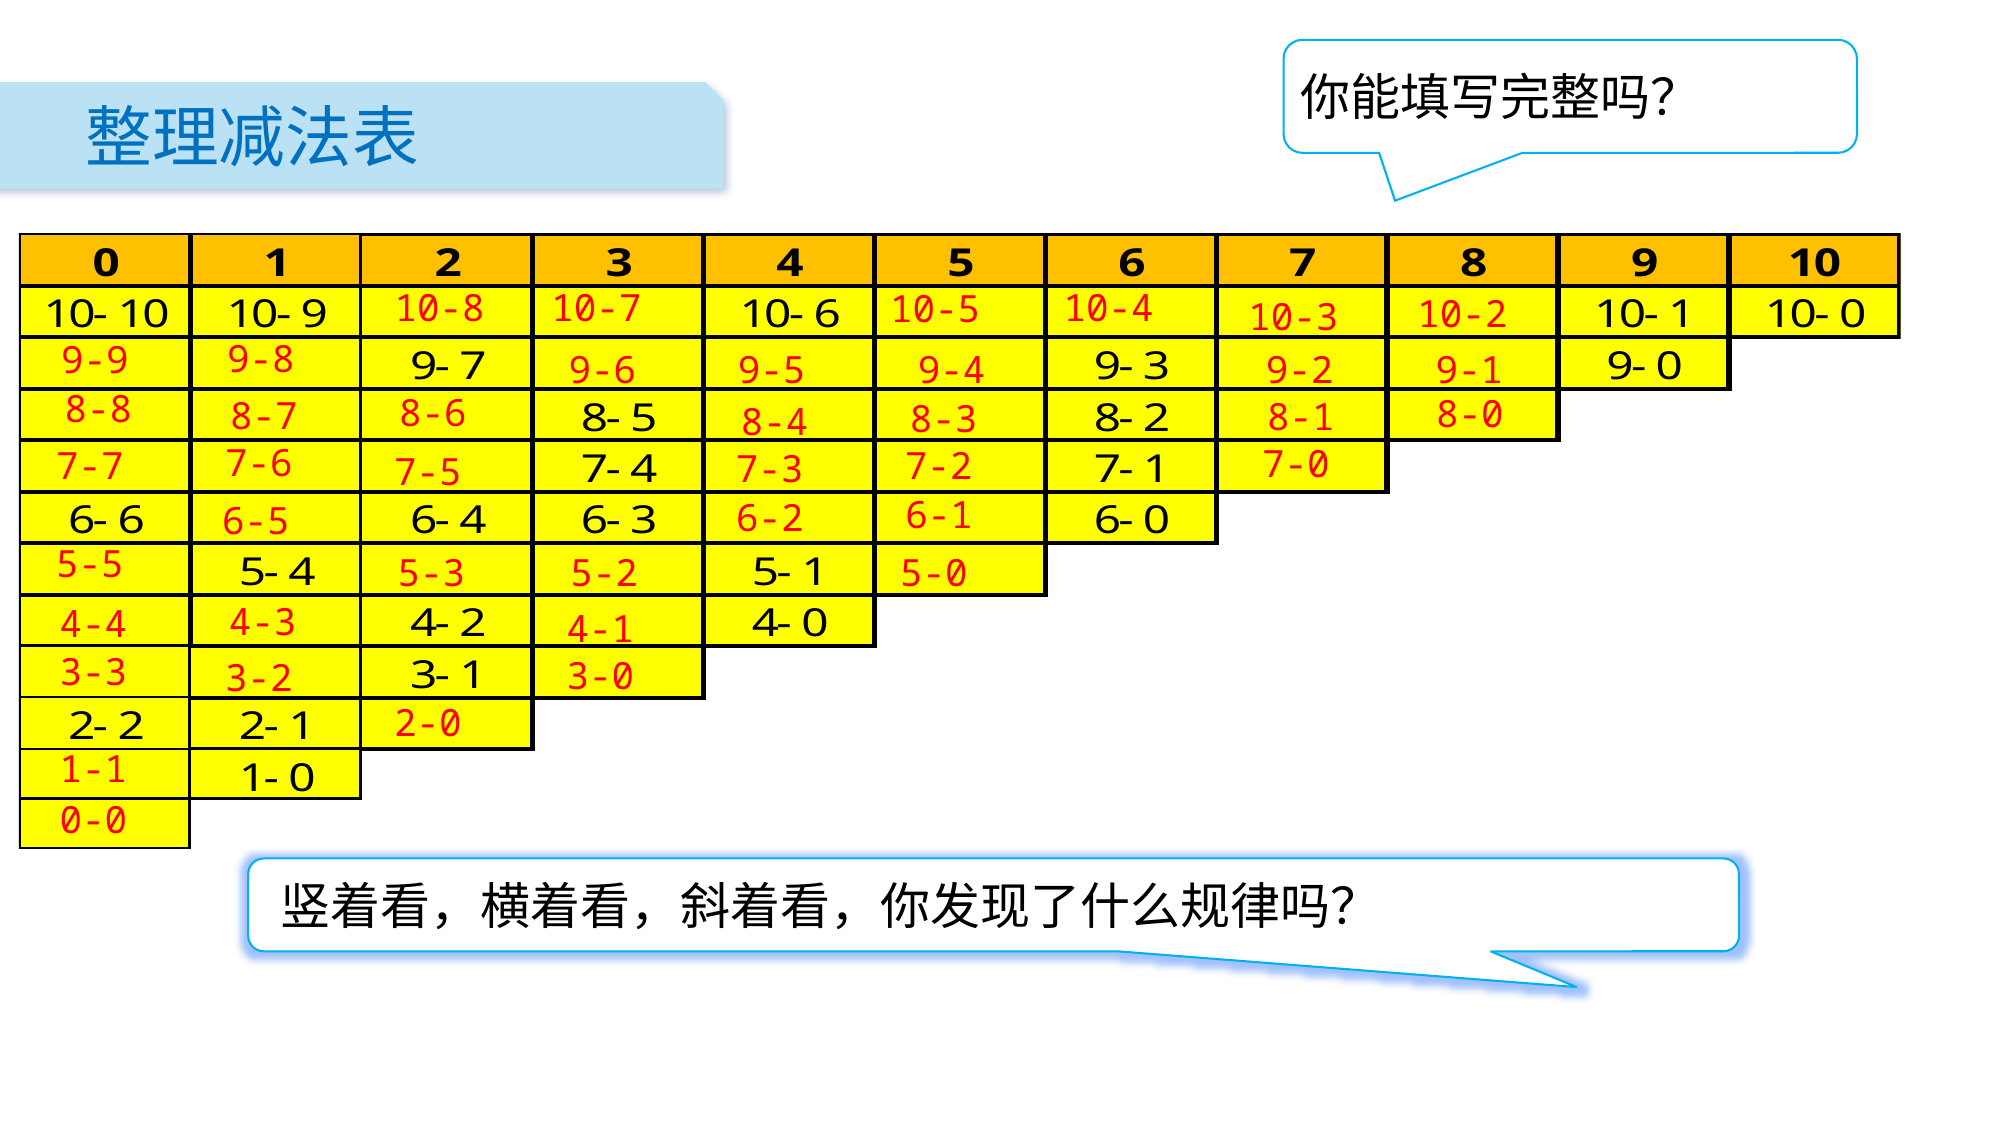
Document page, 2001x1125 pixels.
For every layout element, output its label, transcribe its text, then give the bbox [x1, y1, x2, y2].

text_box 竖着看，横着看，斜着看，你发现了什么规律吗？ [265, 867, 1396, 942]
text_box 你能填写完整吗？ [1286, 58, 1716, 134]
text_box 整理减法表 [70, 87, 435, 183]
text_box [0, 81, 725, 190]
picture [18, 233, 1903, 849]
text_box [1282, 38, 1859, 203]
text_box [247, 857, 1741, 989]
